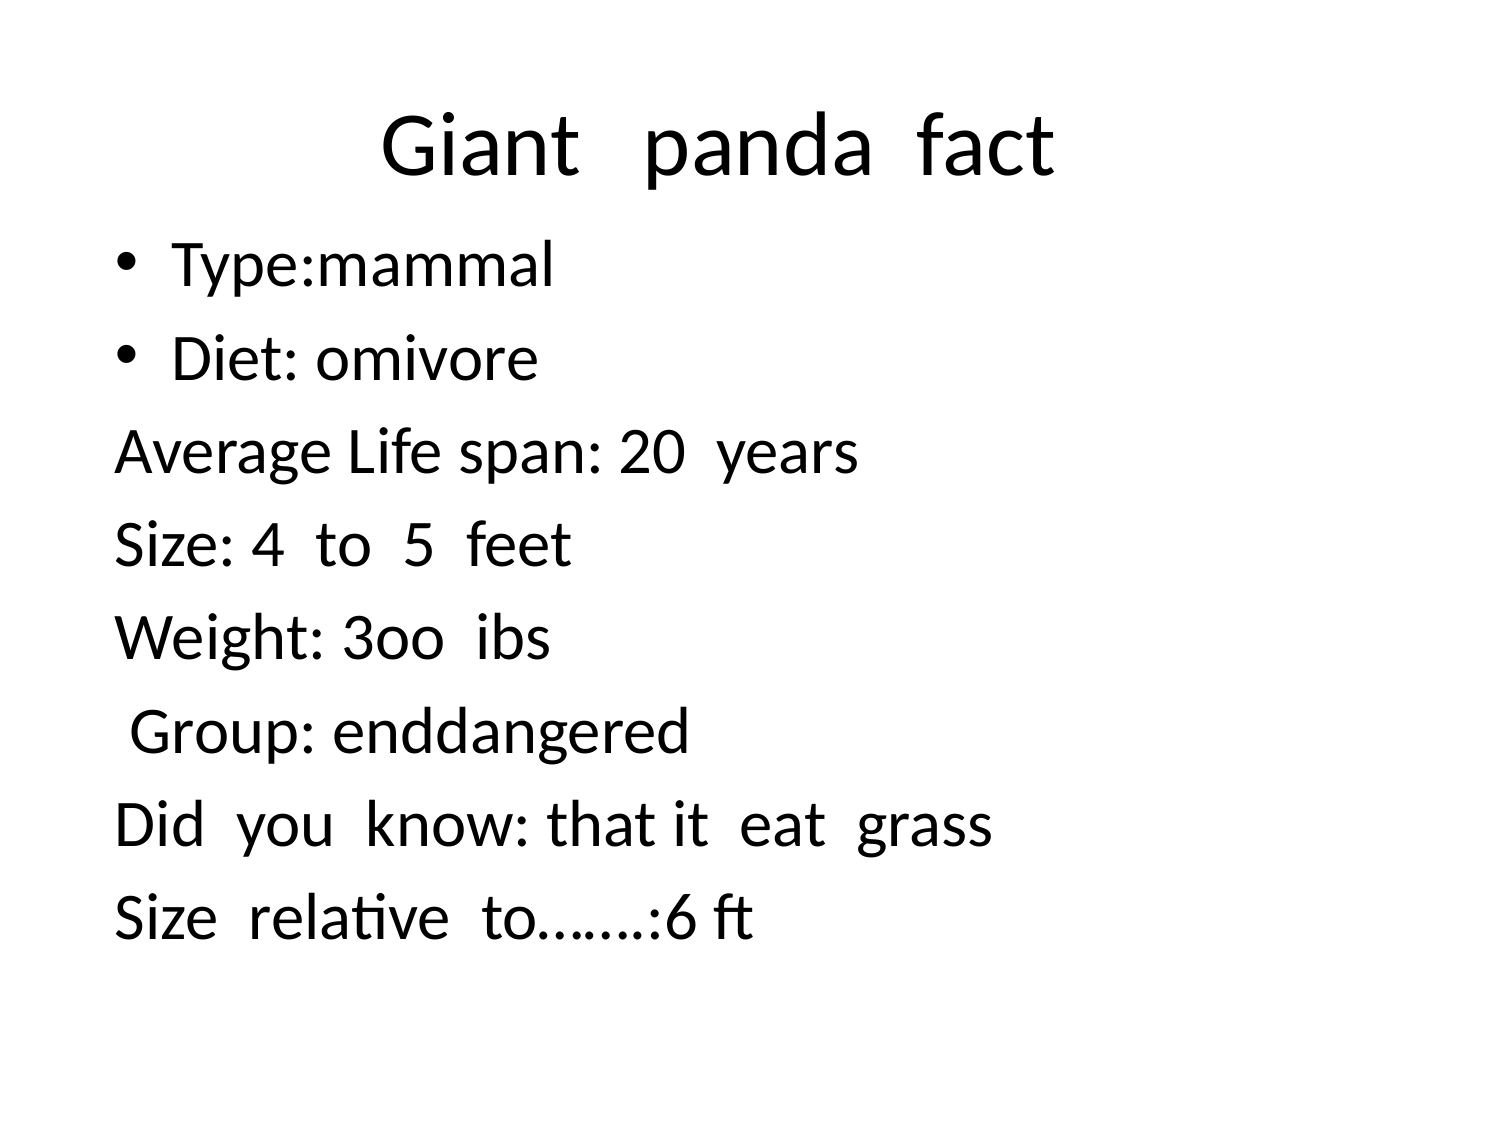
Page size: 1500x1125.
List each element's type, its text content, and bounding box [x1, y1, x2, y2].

list Type:mammal Diet: omivore Average Life span: 20 years Size: 4 to 5 feet Weight: 3oo ibs Group: enddangered Did you know: that it eat grass Size relative to…….:6 ft [99, 212, 1450, 1125]
title Giant panda fact [75, 45, 1425, 233]
